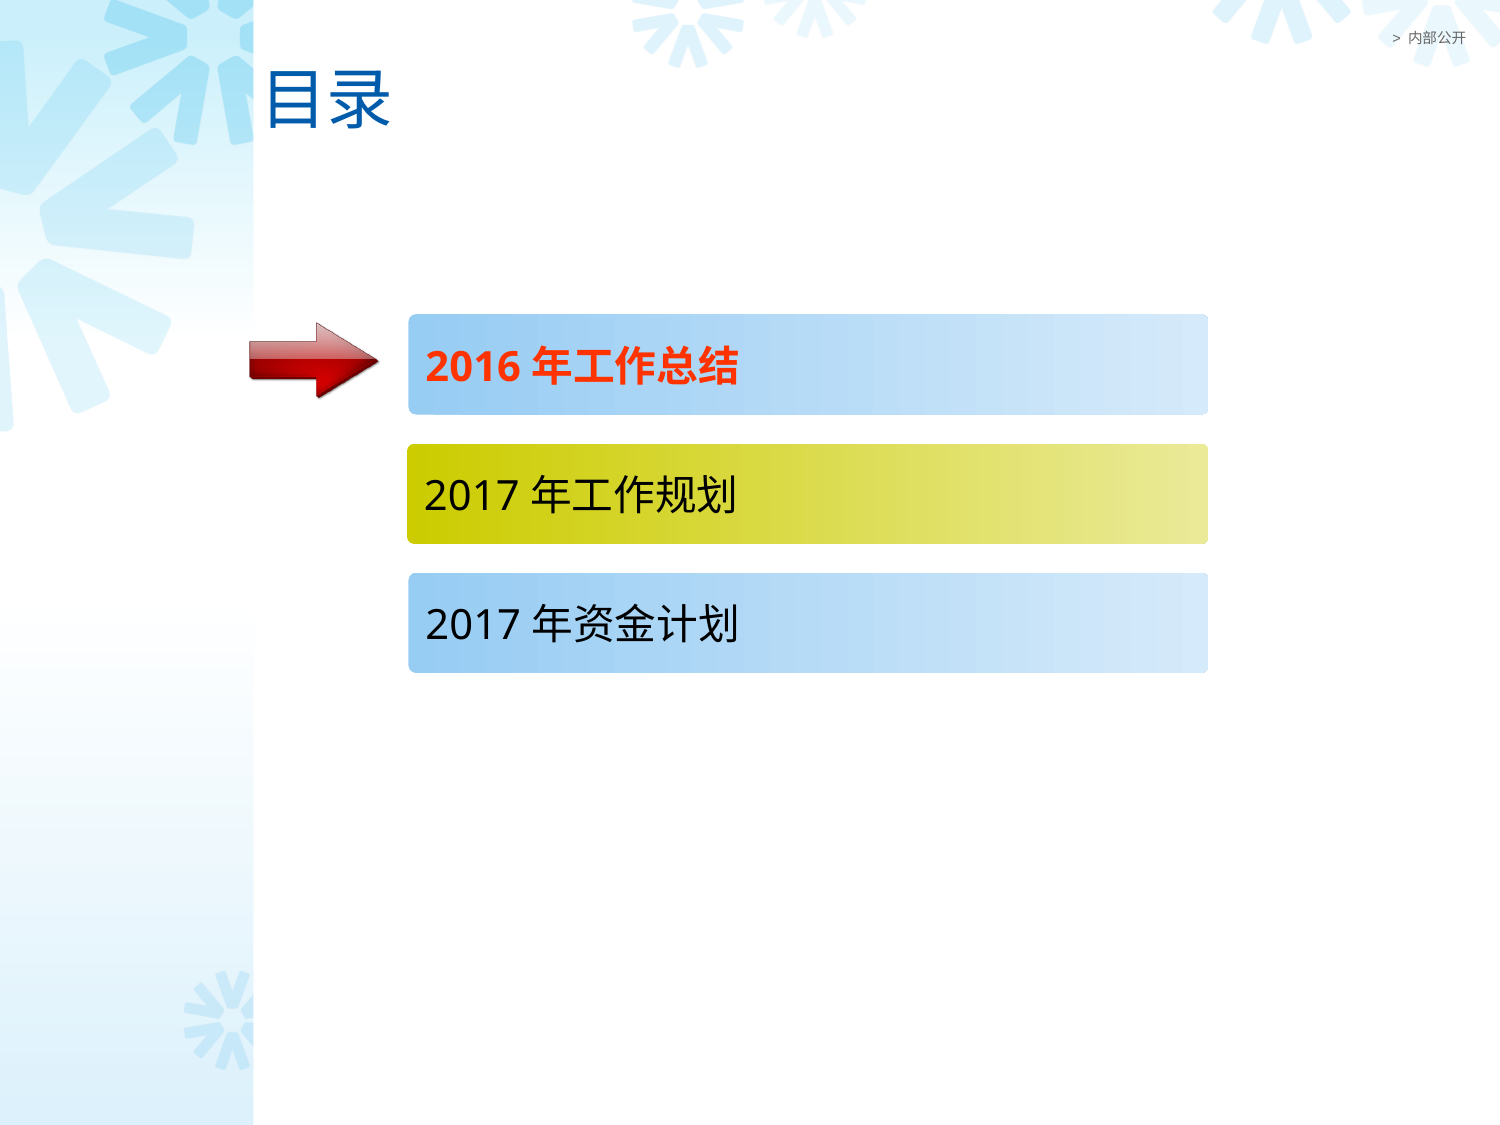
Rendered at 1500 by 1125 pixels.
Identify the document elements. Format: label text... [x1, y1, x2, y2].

text_box 2016年工作总结 [408, 314, 1209, 415]
text_box 2017年资金计划 [408, 572, 1209, 673]
title 目录 [245, 49, 538, 238]
text_box 2017年工作规划 [406, 443, 1209, 545]
picture [0, 0, 1500, 1125]
